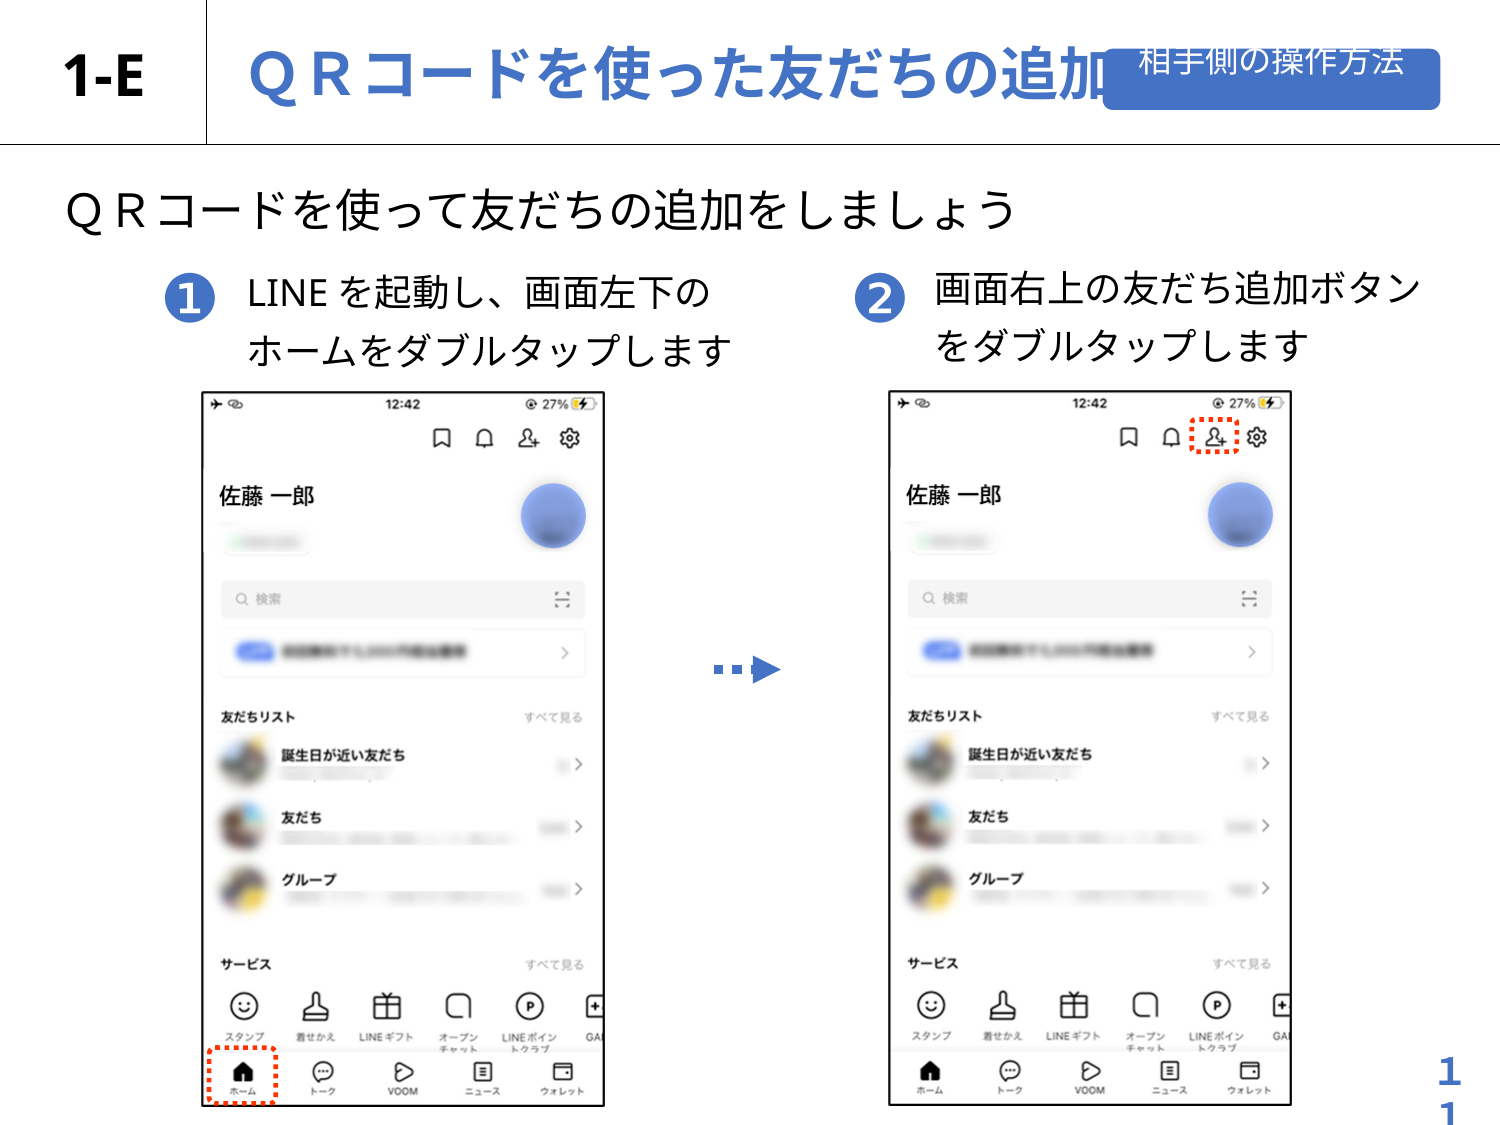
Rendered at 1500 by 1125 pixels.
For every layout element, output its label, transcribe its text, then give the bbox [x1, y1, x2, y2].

text_box LINEを起動し、画面左下の ホームをダブルタップします [231, 274, 820, 381]
text_box ❶ [145, 274, 223, 343]
text_box ＱＲコードを使って友だちの追加をしましょう [46, 180, 1422, 274]
title ＱＲコードを使った友だちの追加 [228, 36, 1472, 116]
text_box 画面右上の友だち追加ボタンをダブルタップします [919, 243, 1444, 376]
text_box 相手側の操作方法 [1102, 48, 1441, 110]
picture [888, 390, 1292, 1106]
picture [201, 391, 605, 1107]
text_box １１ [1399, 1063, 1500, 1123]
text_box 1-E [0, 0, 207, 147]
text_box ❷ [835, 274, 919, 343]
